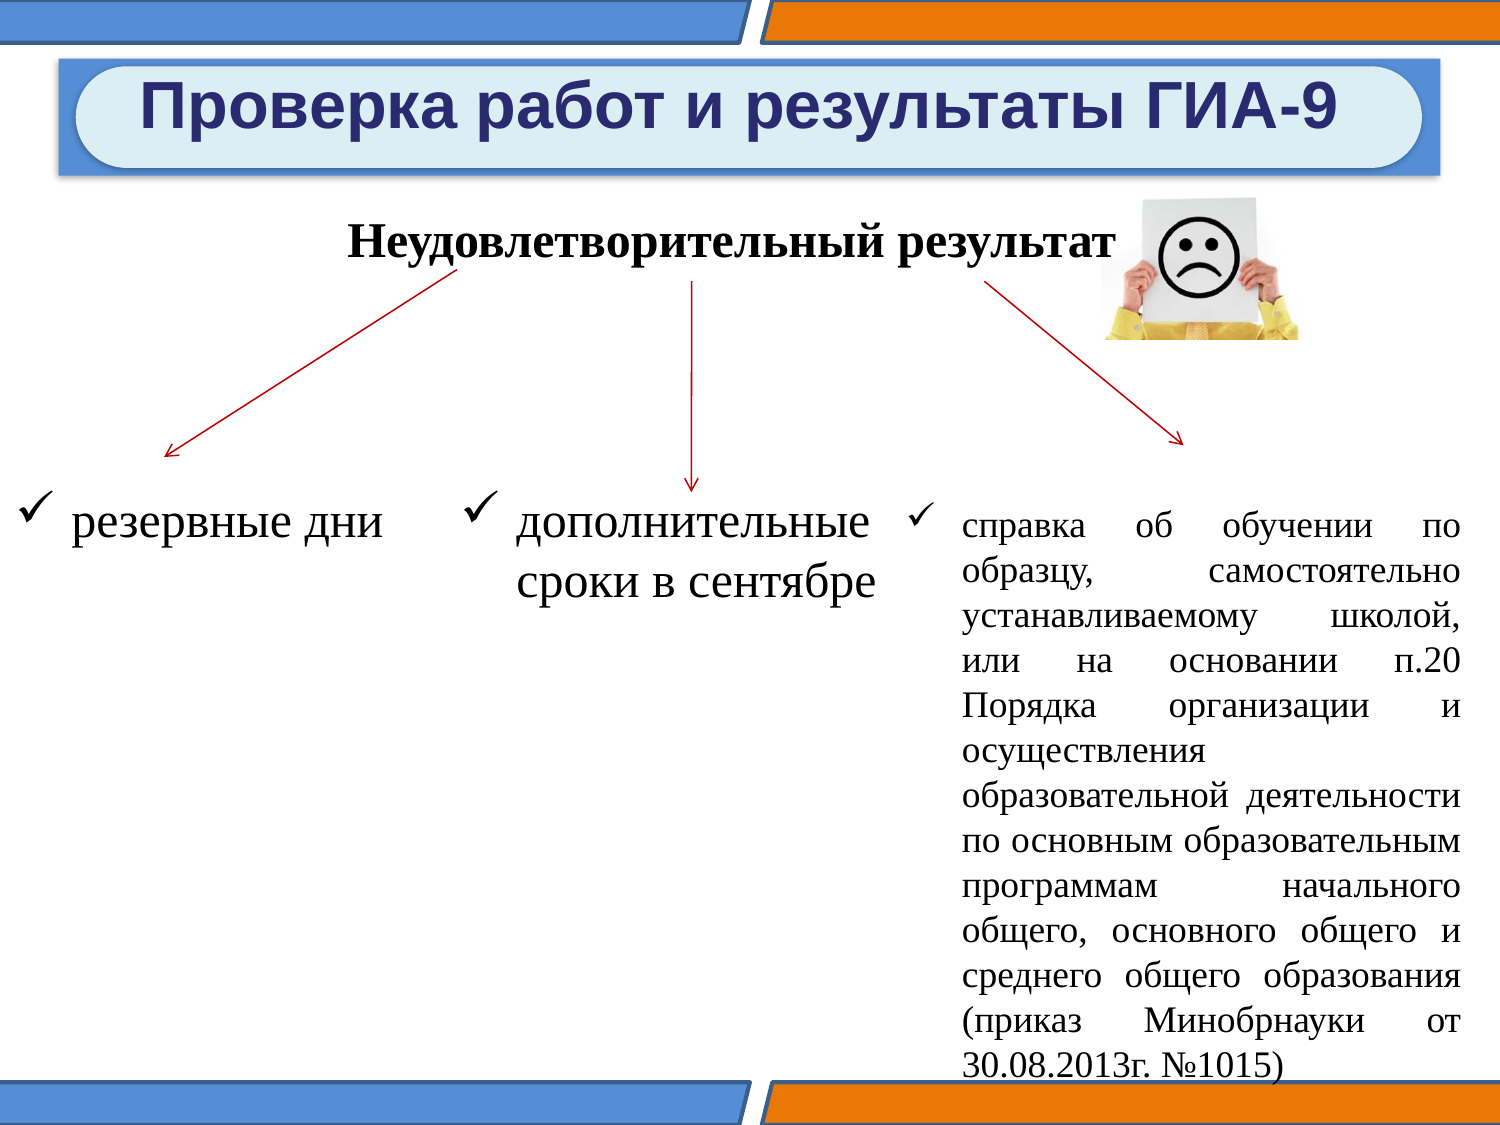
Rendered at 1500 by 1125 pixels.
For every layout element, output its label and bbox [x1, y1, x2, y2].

text_box [58, 58, 1441, 176]
text_box [984, 280, 1184, 446]
text_box [0, 0, 1500, 1125]
text_box [163, 269, 458, 458]
